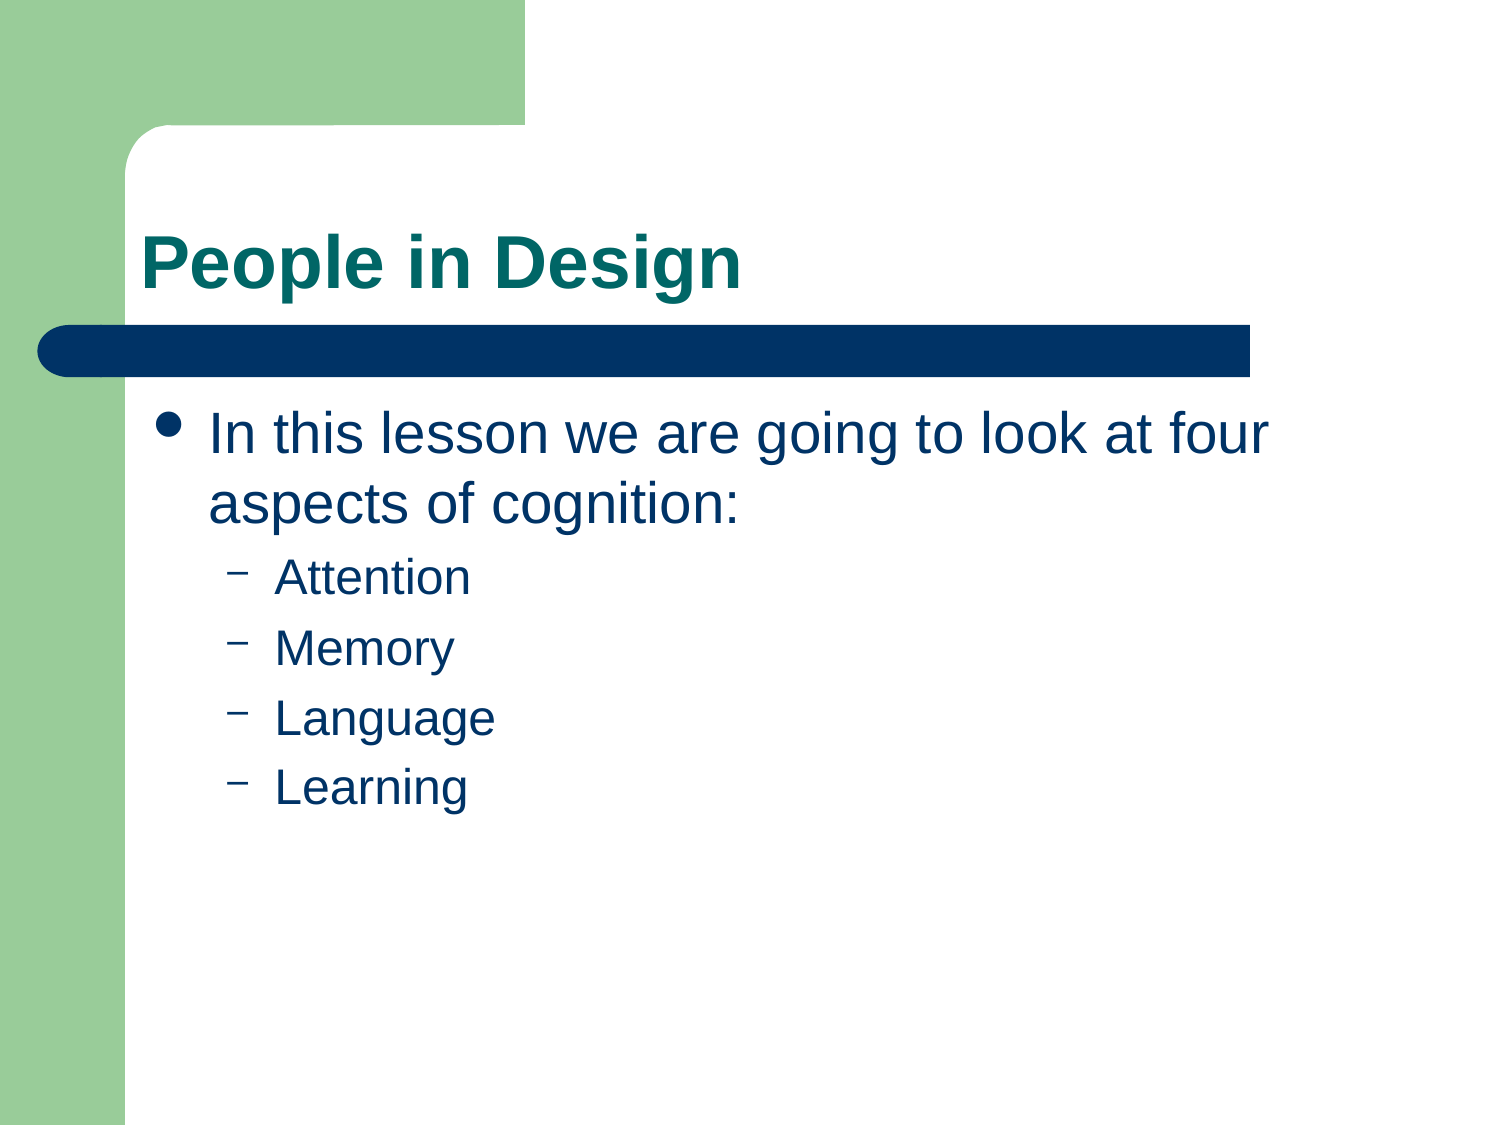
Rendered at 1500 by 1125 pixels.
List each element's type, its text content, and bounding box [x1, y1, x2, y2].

title People in Design [124, 124, 1426, 313]
list In this lesson we are going to look at four aspects of cognition: Attention Memory Language Learning [137, 387, 1400, 999]
